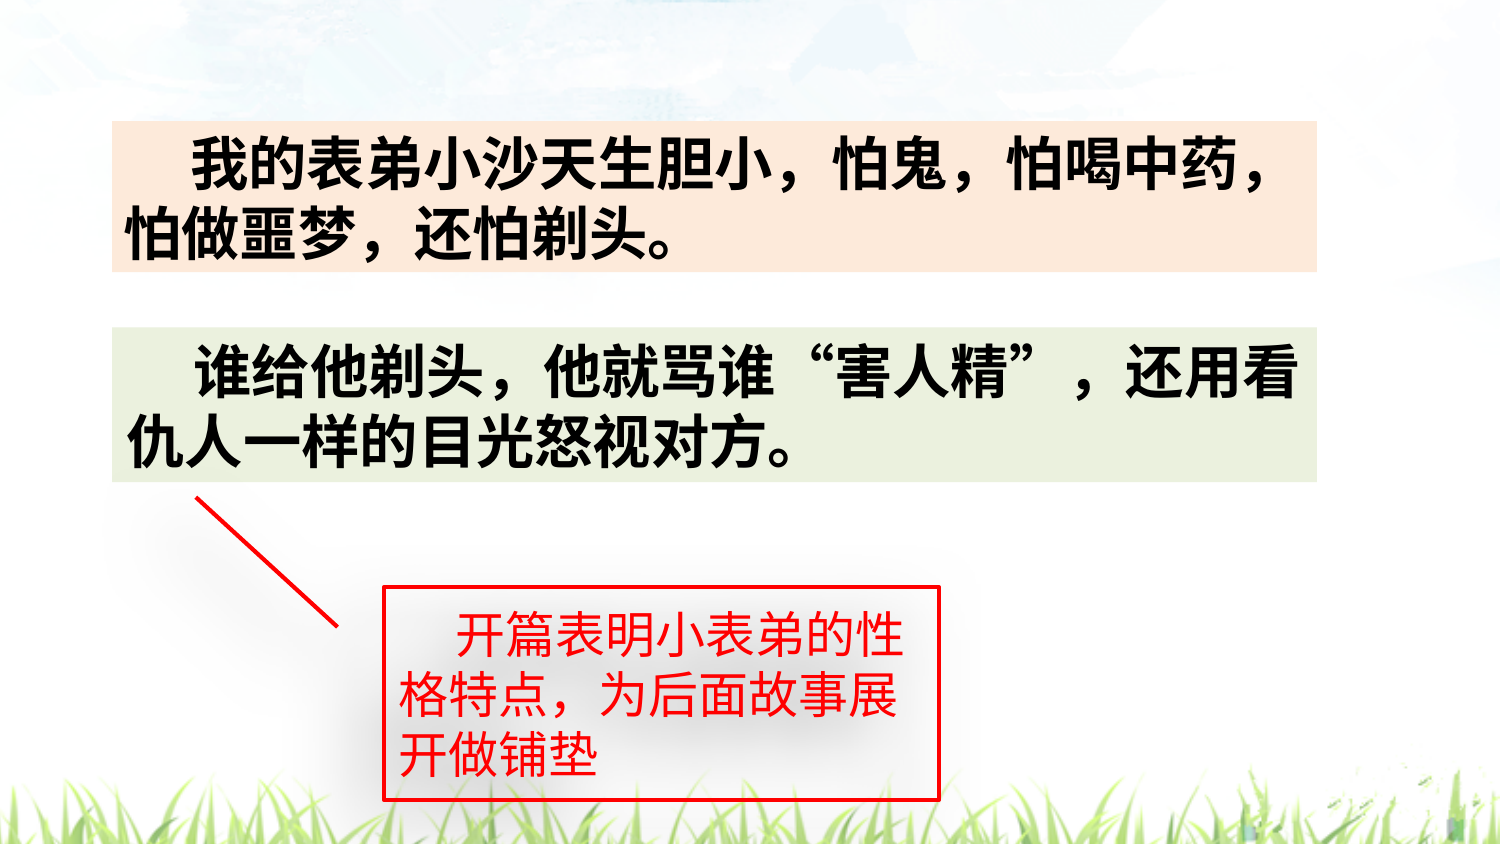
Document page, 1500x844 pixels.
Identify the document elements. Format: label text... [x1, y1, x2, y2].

text_box 谁给他剃头，他就骂谁“害人精”，还用看仇人一样的目光怒视对方。 [112, 327, 1317, 483]
text_box 开篇表明小表弟的性格特点，为后面故事展开做铺垫 [194, 495, 339, 629]
text_box 开篇表明小表弟的性格特点，为后面故事展开做铺垫 [382, 585, 941, 802]
text_box 我的表弟小沙天生胆小，怕鬼，怕喝中药，怕做噩梦，还怕剃头。 [112, 121, 1317, 273]
picture [0, 0, 1500, 844]
